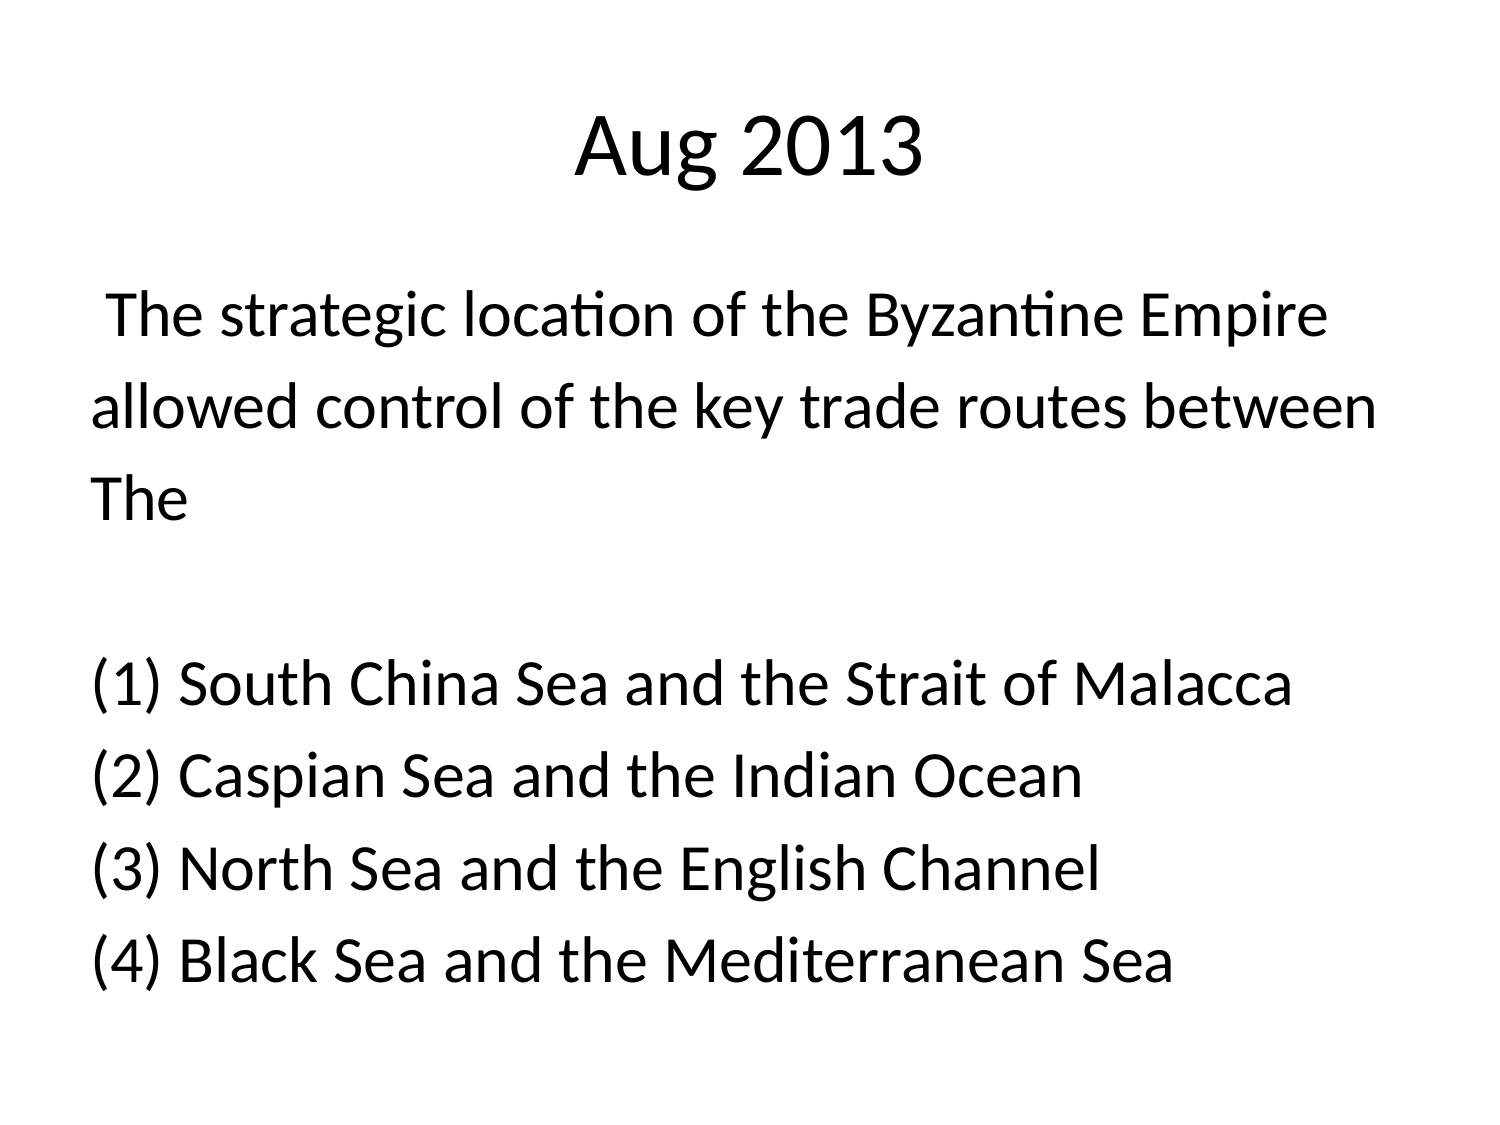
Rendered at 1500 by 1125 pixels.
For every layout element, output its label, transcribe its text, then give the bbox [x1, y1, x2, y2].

list The strategic location of the Byzantine Empire allowed control of the key trade routes between The (1) South China Sea and the Strait of Malacca (2) Caspian Sea and the Indian Ocean (3) North Sea and the English Channel (4) Black Sea and the Mediterranean Sea [75, 262, 1425, 1005]
title Aug 2013 [75, 45, 1425, 233]
